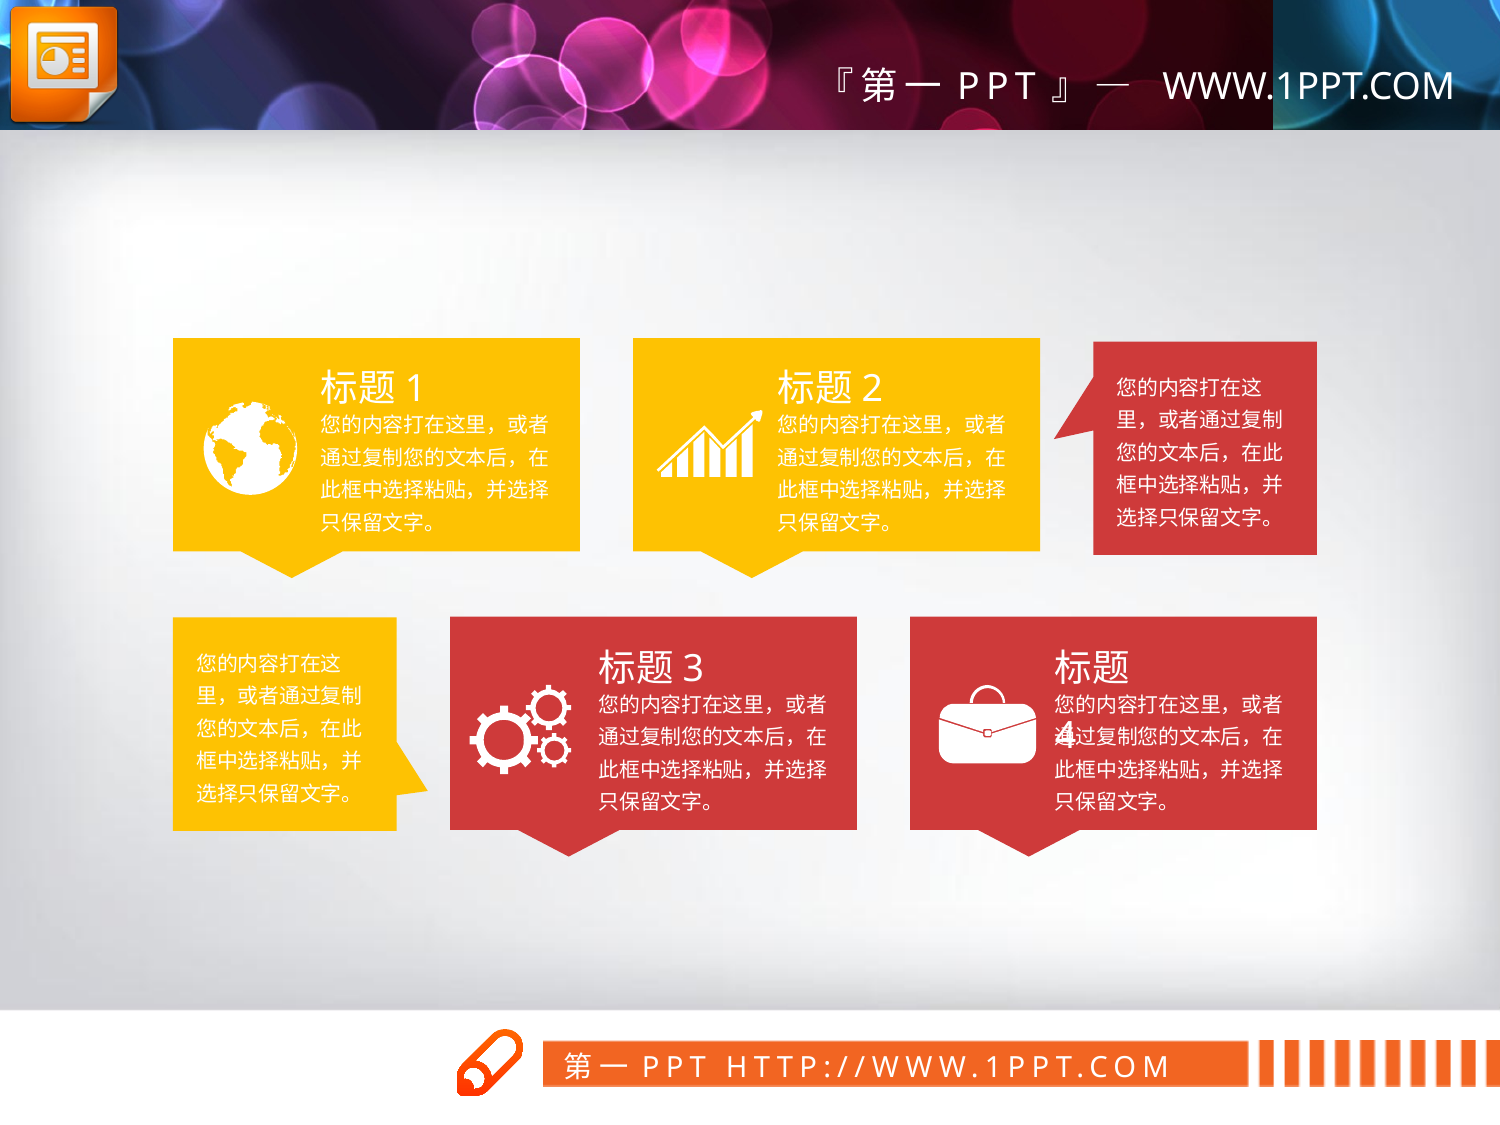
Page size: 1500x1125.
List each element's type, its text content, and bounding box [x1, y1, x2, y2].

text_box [909, 616, 1318, 831]
text_box 您的内容打在这里，或者通过复制您的文本后，在此框中选择粘贴，并选择只保留文字。 [1052, 339, 1320, 557]
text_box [449, 616, 858, 831]
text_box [632, 337, 1041, 552]
picture [0, 0, 1500, 1012]
picture [543, 1040, 1500, 1087]
text_box 您的内容打在这里，或者通过复制您的文本后，在此框中选择粘贴，并选择只保留文字。 [170, 615, 430, 833]
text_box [172, 337, 581, 552]
